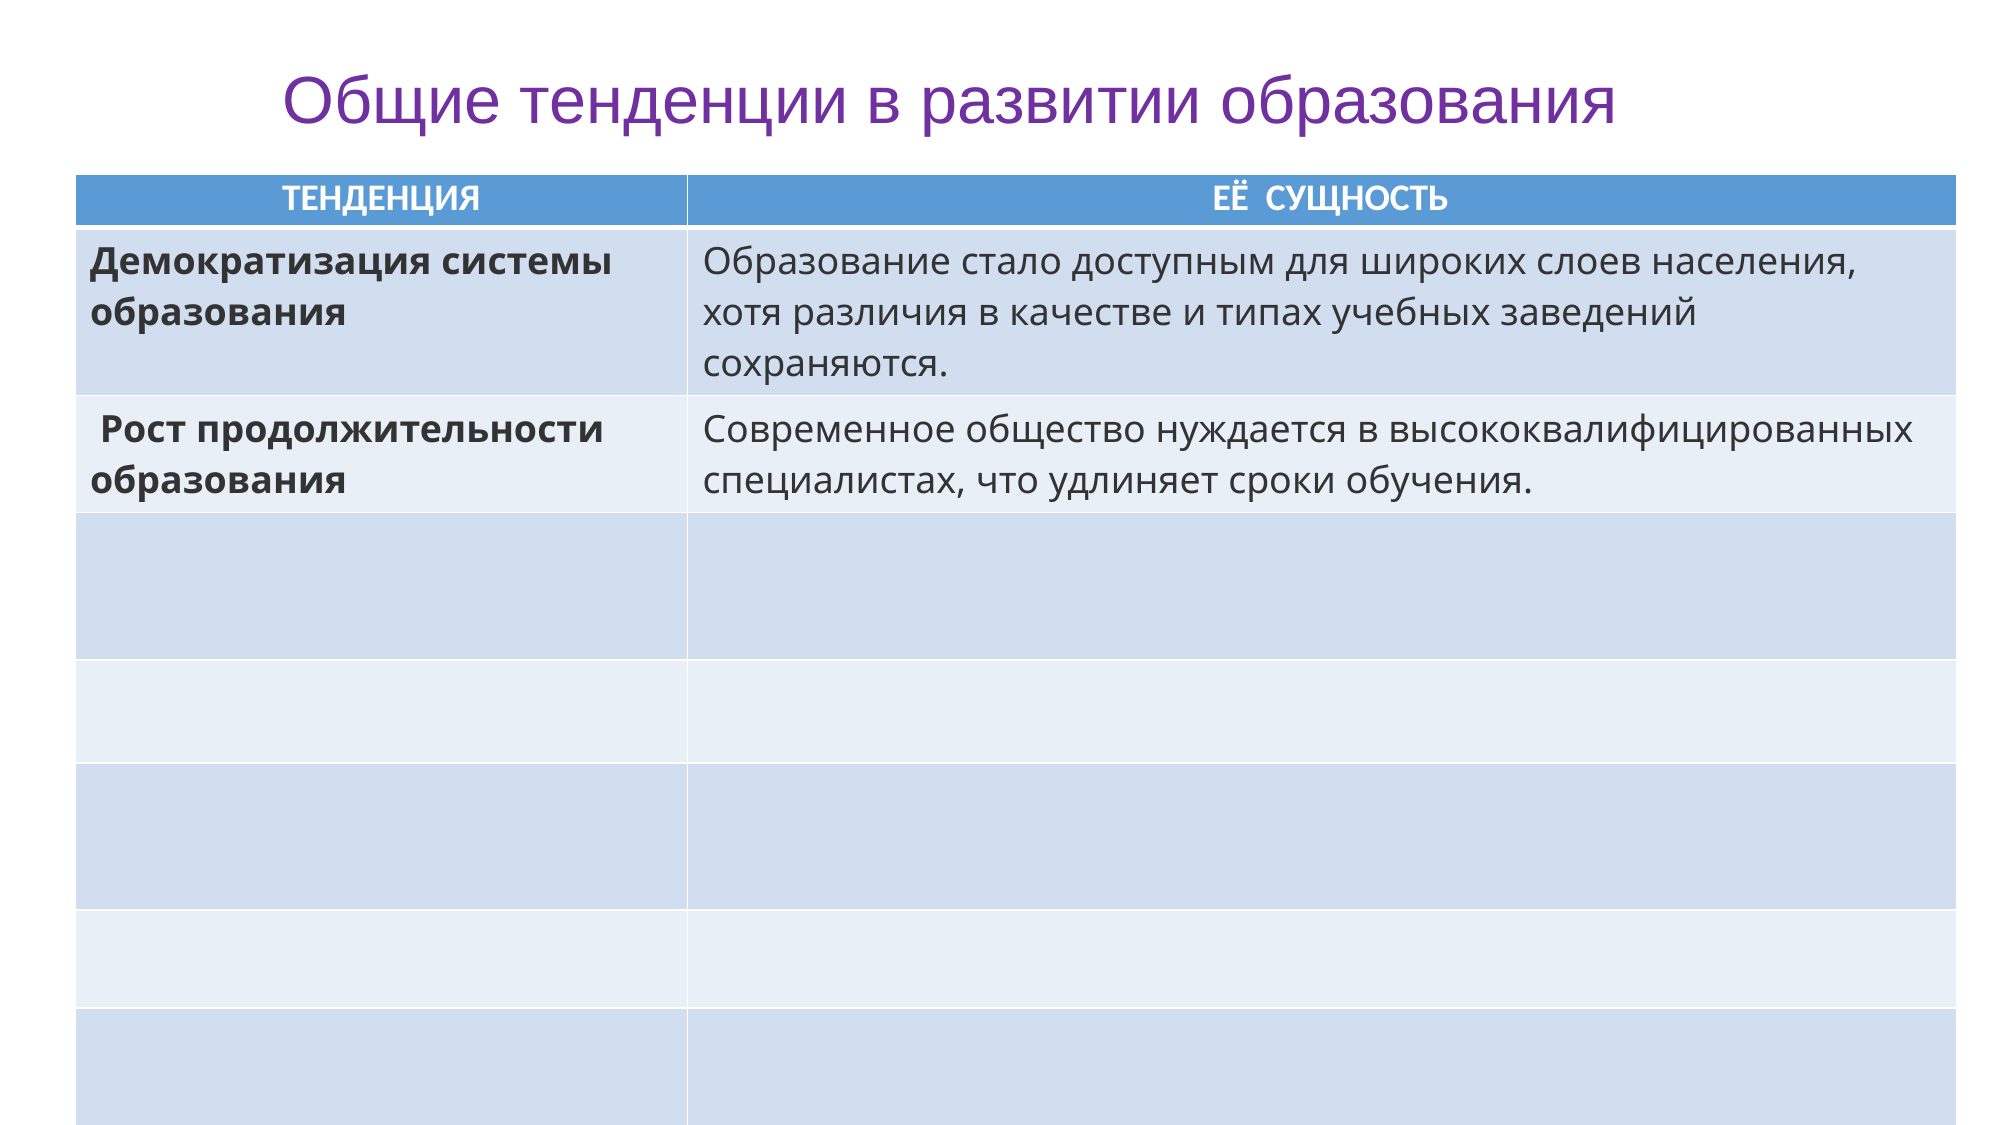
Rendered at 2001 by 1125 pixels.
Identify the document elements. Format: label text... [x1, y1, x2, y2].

table_cell [76, 911, 687, 1007]
table_header ЕЁ СУЩНОСТЬ [688, 175, 1956, 225]
table_cell [688, 513, 1956, 659]
table_cell Рост продолжительности образования [76, 396, 687, 512]
title Общие тенденции в развитии образования [137, 59, 1863, 148]
table_cell [688, 661, 1956, 762]
table_cell [688, 911, 1956, 1007]
table_cell [76, 513, 687, 659]
table_cell [76, 764, 687, 909]
table_cell [76, 1009, 687, 1125]
table_cell Современное общество нуждается в высококвалифицированных специалистах, что удлиняет сроки обучения. [688, 396, 1956, 512]
table_cell [76, 661, 687, 762]
table_cell Демократизация системы образования [76, 230, 687, 395]
table_cell [688, 1009, 1956, 1125]
table_cell Образование стало доступным для широких слоев населения, хотя различия в качестве и типах учебных заведений сохраняются. [688, 230, 1956, 395]
table_cell [688, 764, 1956, 909]
table_header ТЕНДЕНЦИЯ [76, 175, 687, 225]
